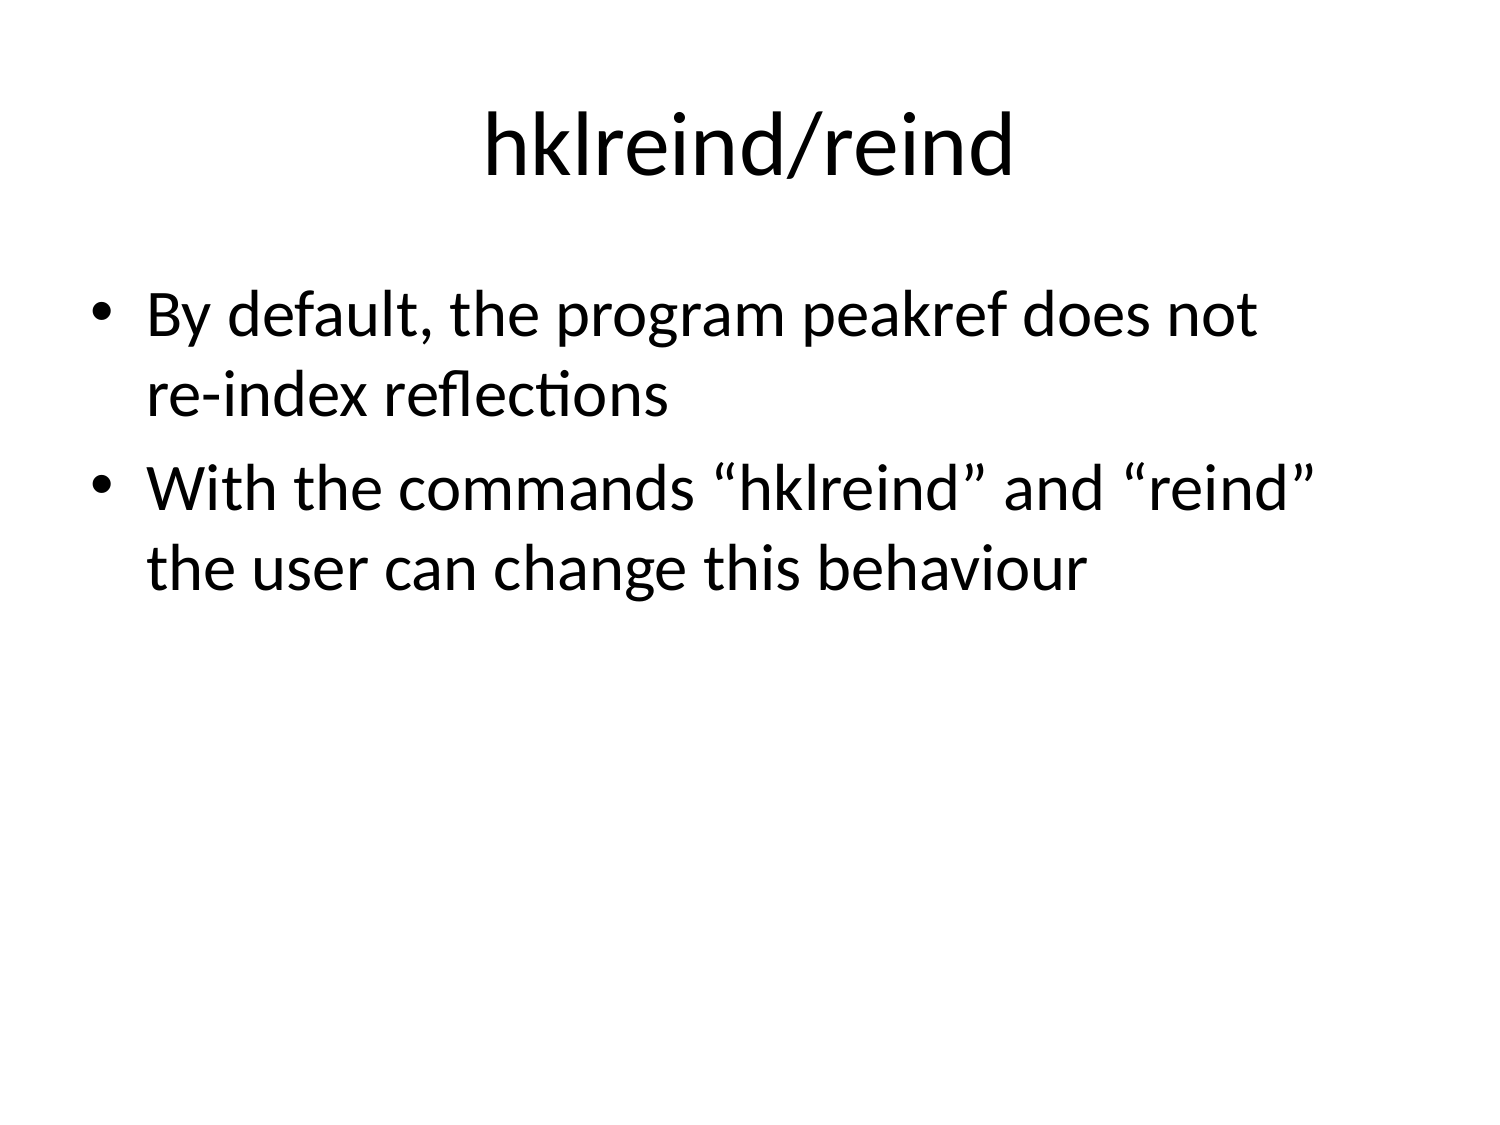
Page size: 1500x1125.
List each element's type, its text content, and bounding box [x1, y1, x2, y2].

title hklreind/reind [75, 45, 1425, 233]
list By default, the program peakref does not re-index reflections With the commands “hklreind” and “reind” the user can change this behaviour [75, 262, 1425, 1005]
